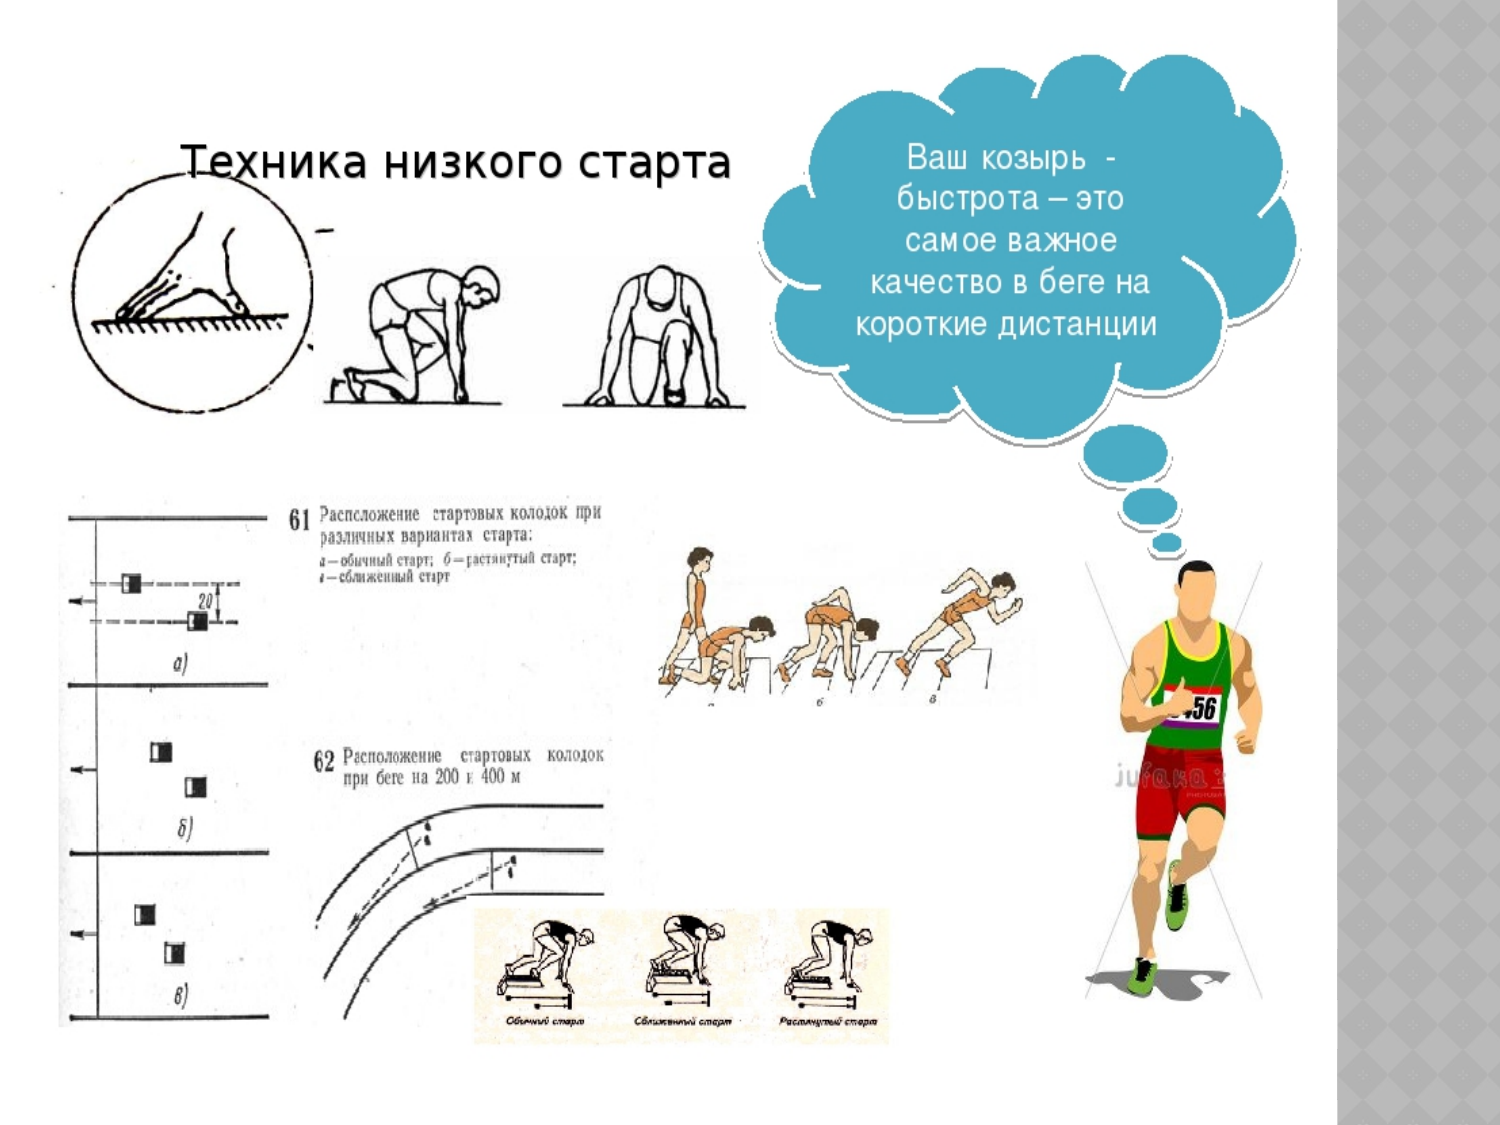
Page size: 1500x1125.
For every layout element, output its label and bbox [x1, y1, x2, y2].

list [28, 18, 1330, 1060]
